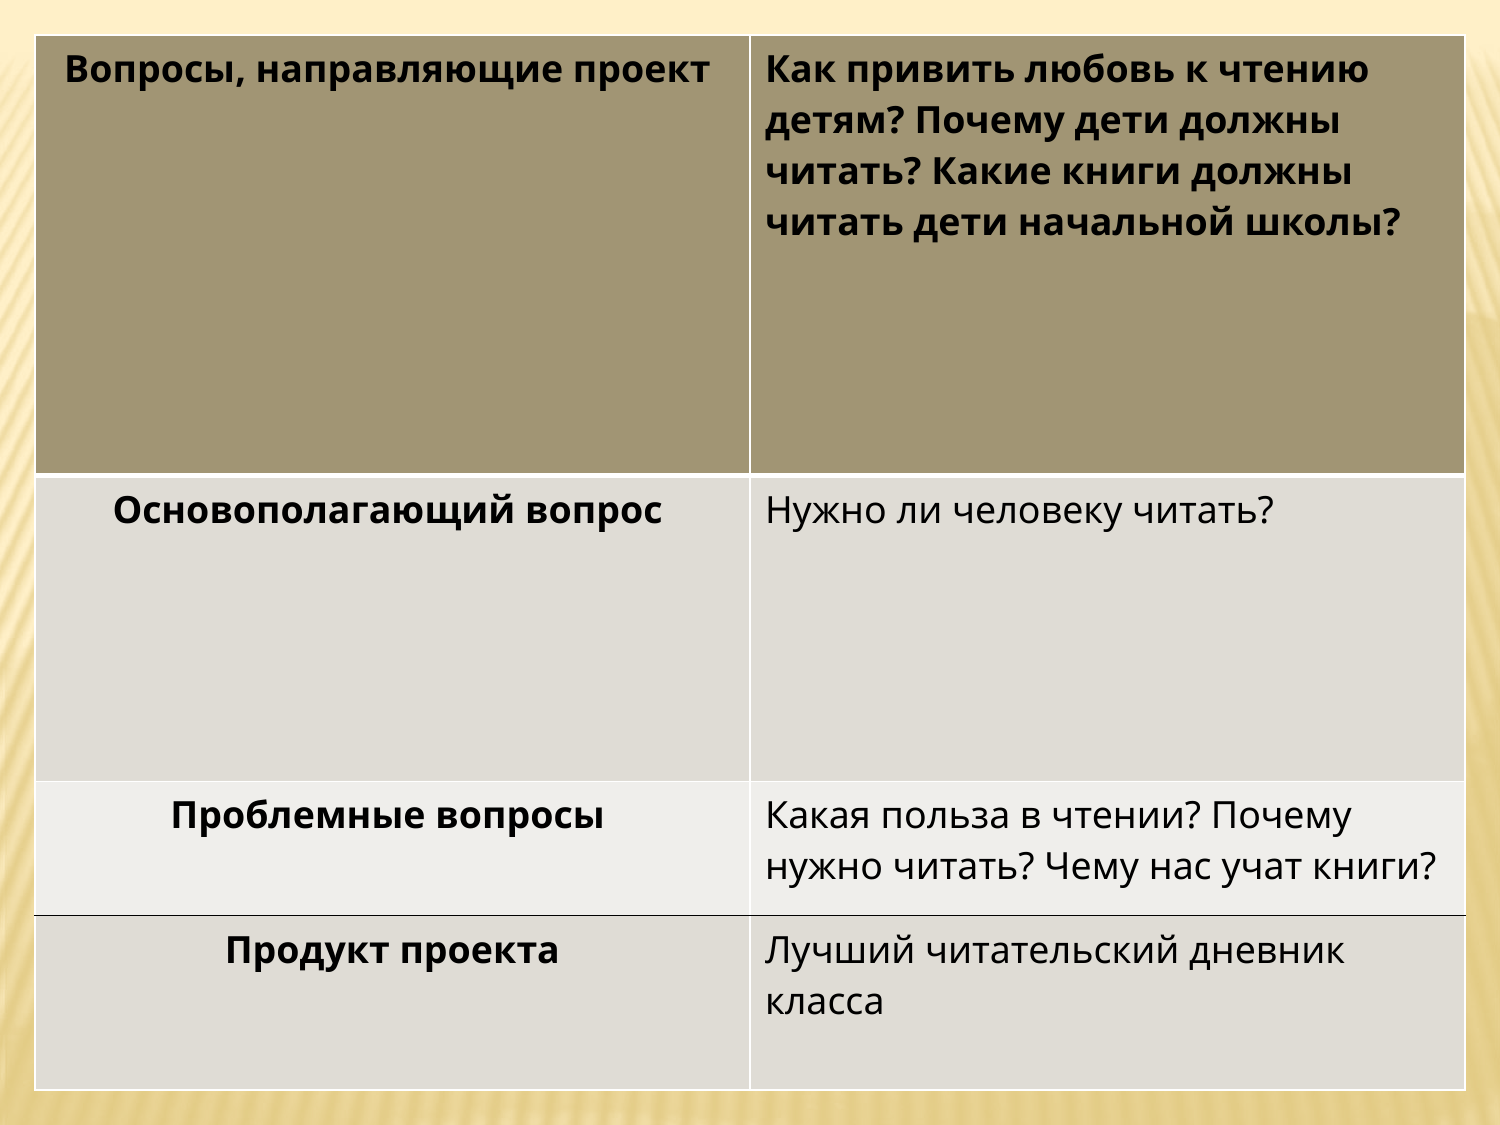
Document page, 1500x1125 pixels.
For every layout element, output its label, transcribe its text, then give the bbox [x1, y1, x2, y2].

table_cell Проблемные вопросы [36, 782, 749, 915]
table_header Вопросы, направляющие проект [36, 36, 749, 473]
table_cell Продукт проекта [36, 916, 749, 1089]
table_cell Какая польза в чтении? Почему нужно читать? Чему нас учат книги? [751, 782, 1464, 915]
table_cell Лучший читательский дневник класса [751, 916, 1464, 1089]
table_cell Основополагающий вопрос [36, 478, 749, 781]
table_header Как привить любовь к чтению детям? Почему дети должны читать? Какие книги должны читать дети начальной школы? [751, 36, 1464, 473]
table_cell Нужно ли человеку читать? [751, 478, 1464, 781]
